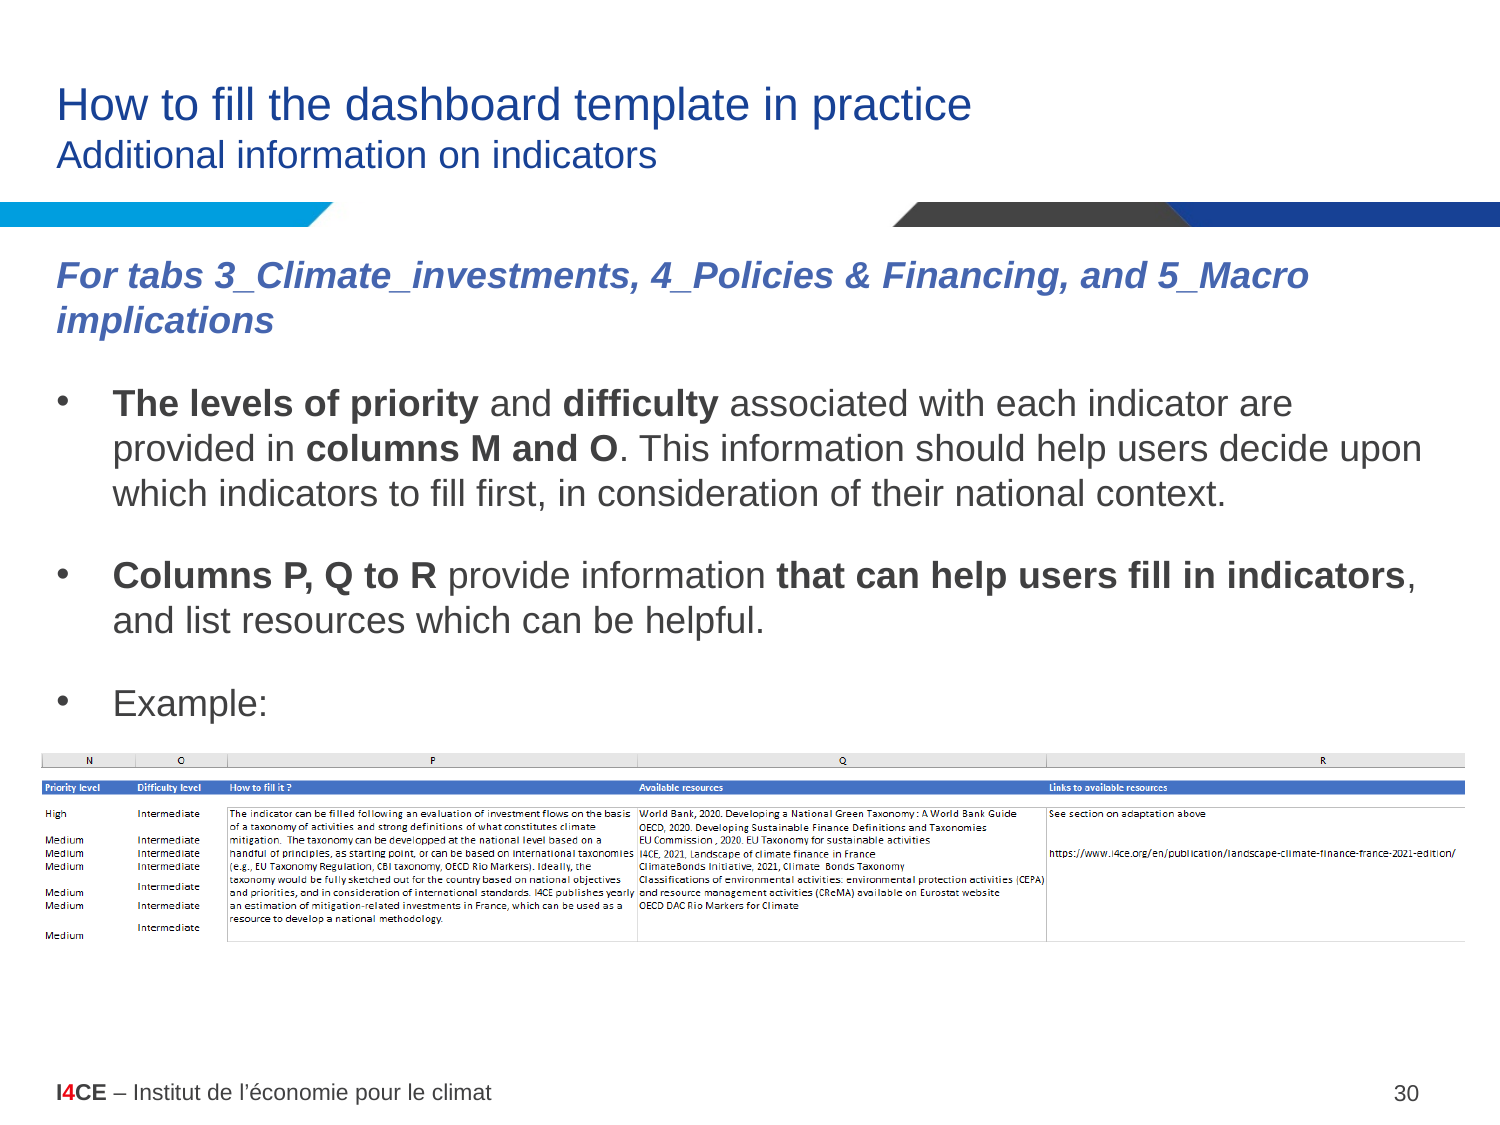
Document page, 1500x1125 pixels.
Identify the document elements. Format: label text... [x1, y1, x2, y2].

list For tabs 3_Climate_investments, 4_Policies & Financing, and 5_Macro implications The levels of priority and difficulty associated with each indicator are provided in columns M and O. This information should help users decide upon which indicators to fill first, in consideration of their national context. Columns P, Q to R provide information that can help users fill in indicators, and list resources which can be helpful. Example: [41, 243, 1459, 753]
picture [309, 202, 1500, 227]
title How to fill the dashboard template in practice Additional information on indicators [41, 66, 1459, 185]
picture [40, 753, 1465, 949]
